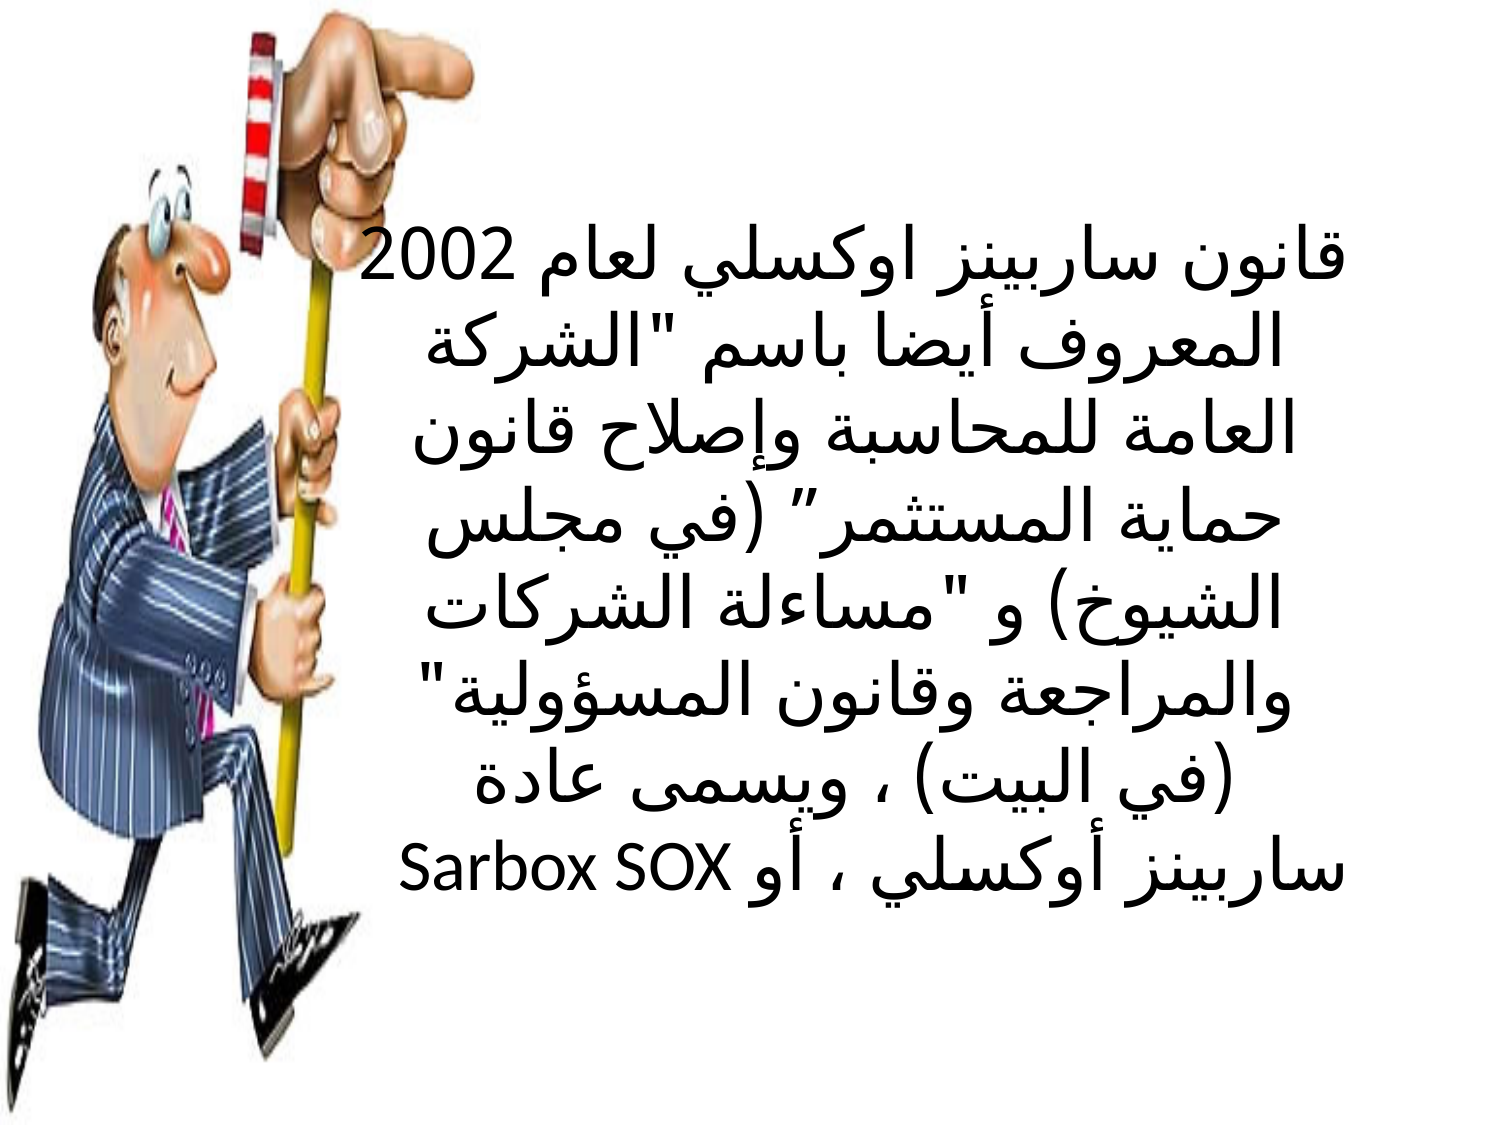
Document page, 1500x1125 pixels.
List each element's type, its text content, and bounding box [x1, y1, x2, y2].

picture [0, 0, 481, 1125]
list قانون ساربينز اوكسلي لعام 2002 المعروف أيضا باسم "الشركة العامة للمحاسبة وإصلاح قانون حماية المستثمر” (في مجلس الشيوخ) و "مساءلة الشركات والمراجعة وقانون المسؤولية" (في البيت) ، ويسمى عادة ساربينز أوكسلي ، أو Sarbox SOX [485, 199, 1425, 1005]
